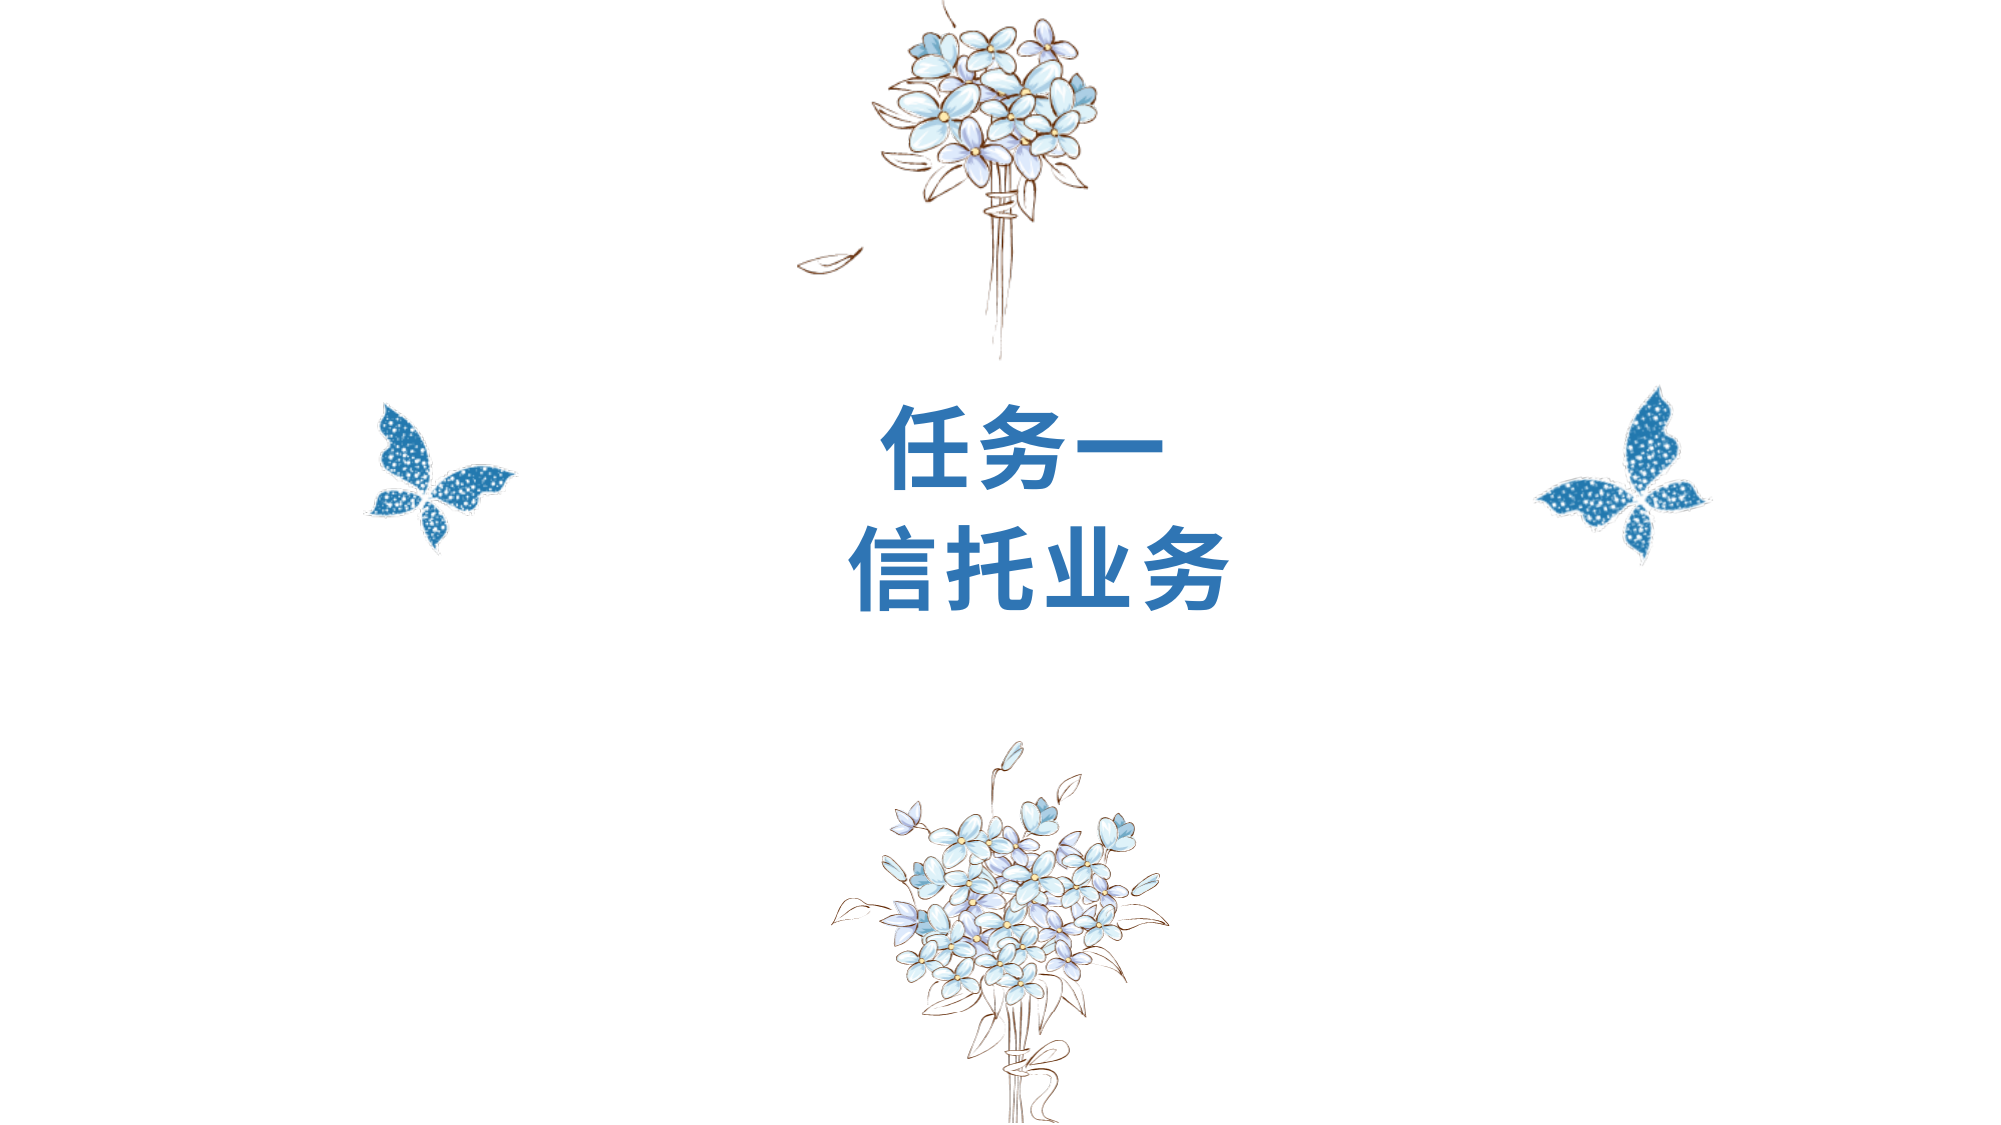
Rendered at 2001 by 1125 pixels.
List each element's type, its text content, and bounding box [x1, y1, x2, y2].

picture [363, 402, 515, 556]
title 任务一 信托业务 [515, 373, 1564, 630]
picture [1564, 380, 1724, 586]
picture [797, 0, 1099, 362]
picture [831, 741, 1170, 1123]
